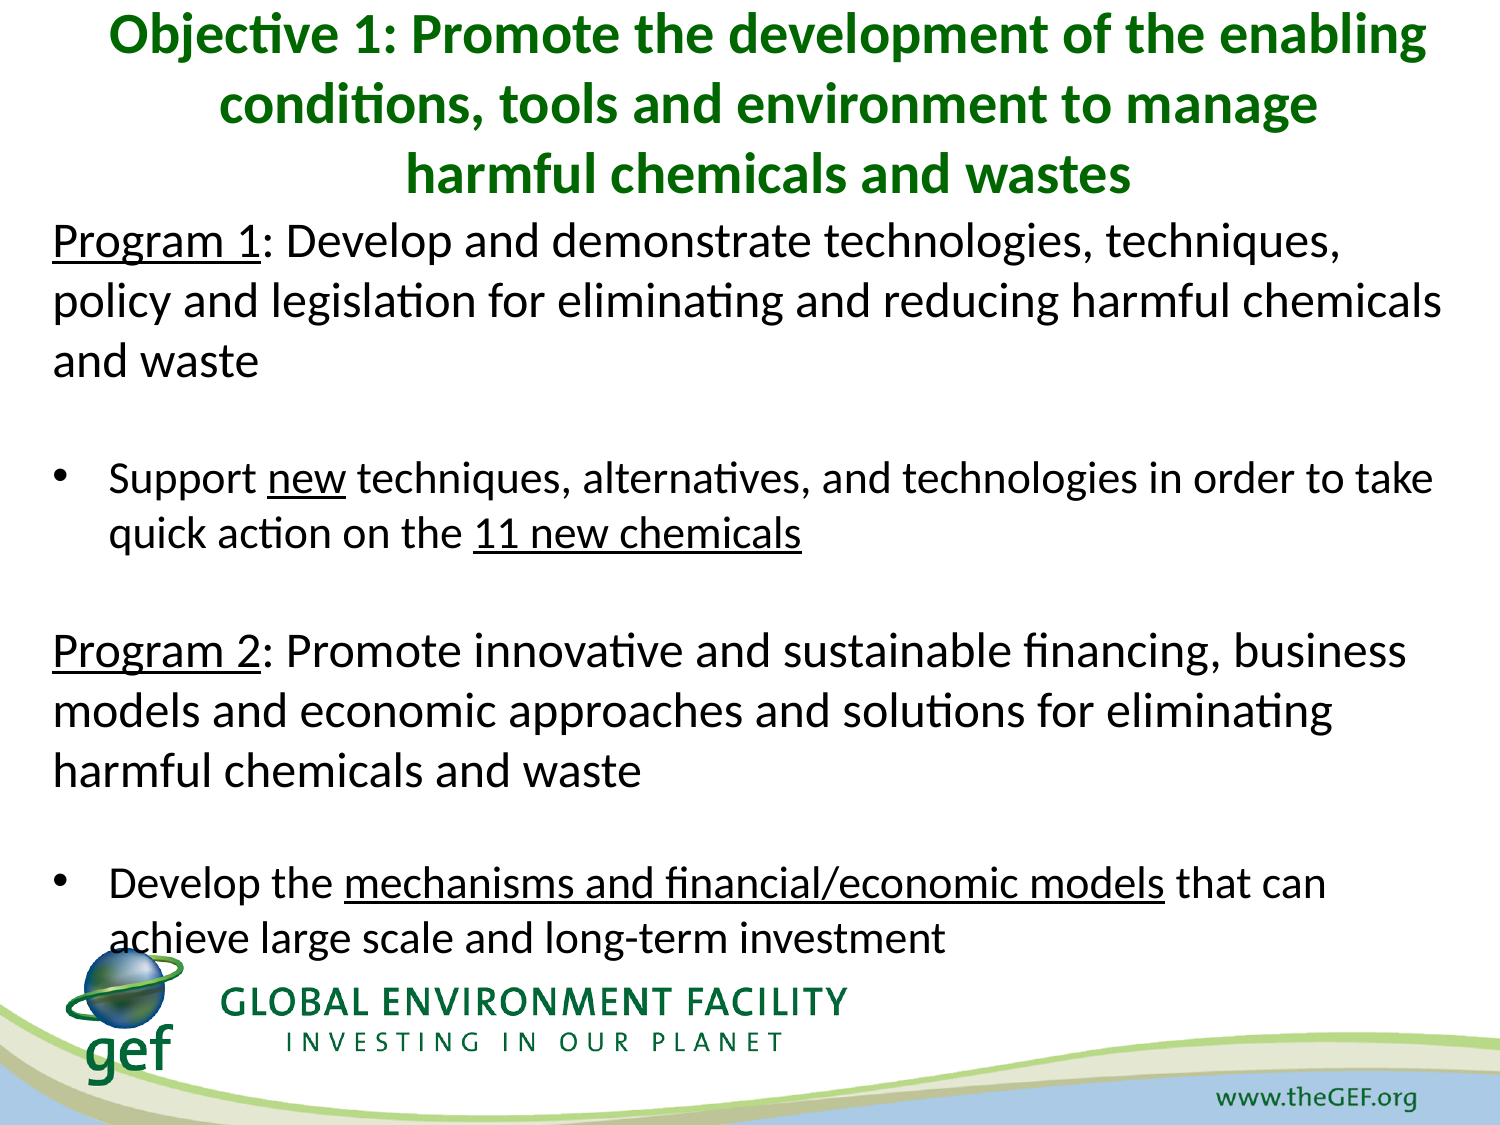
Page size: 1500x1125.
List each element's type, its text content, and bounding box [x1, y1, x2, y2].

title Objective 1: Promote the development of the enabling conditions, tools and environment to manage harmful chemicals and wastes [37, 0, 1500, 201]
picture [0, 920, 1500, 1125]
text_box Program 1: Develop and demonstrate technologies, techniques, policy and legislation for eliminating and reducing harmful chemicals and waste Support new techniques, alternatives, and technologies in order to take quick action on the 11 new chemicals Program 2: Promote innovative and sustainable financing, business models and economic approaches and solutions for eliminating harmful chemicals and waste Develop the mechanisms and financial/economic models that can achieve large scale and long-term investment [37, 200, 1475, 1030]
